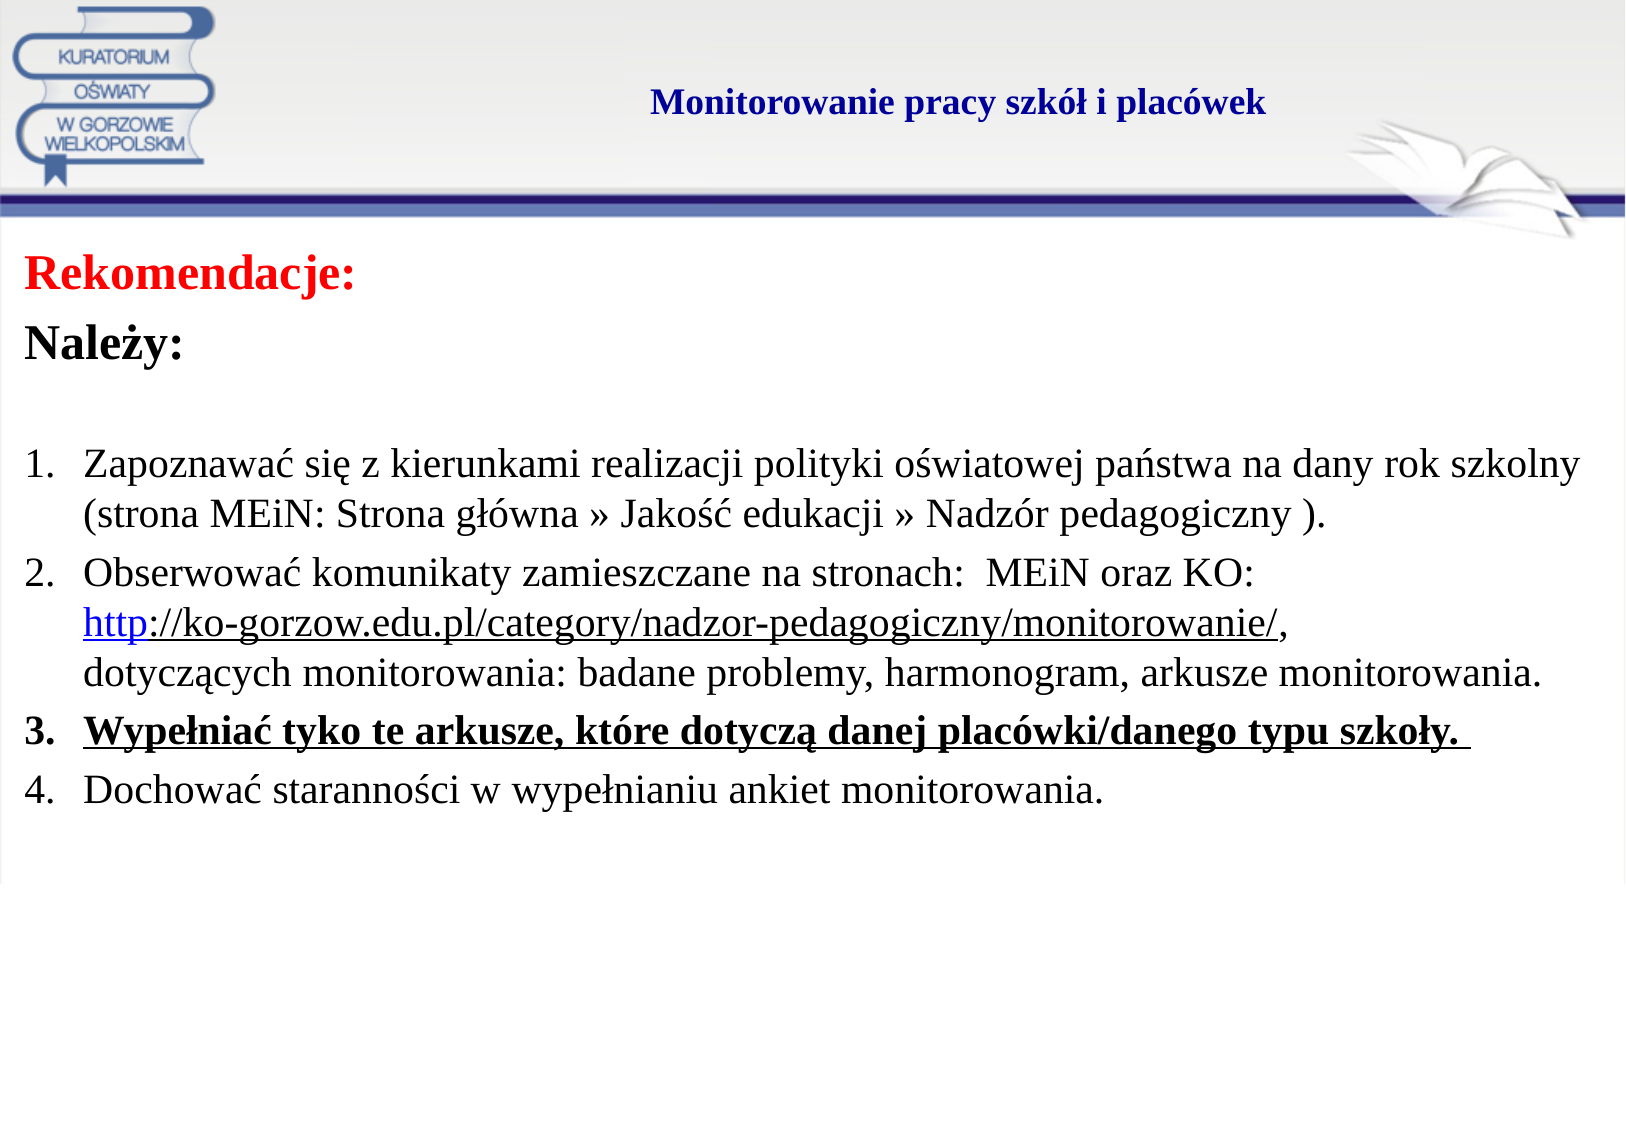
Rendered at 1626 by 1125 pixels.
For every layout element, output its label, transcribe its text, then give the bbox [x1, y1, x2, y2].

title Monitorowanie pracy szkół i placówek [317, 23, 1600, 176]
picture [0, 0, 1626, 1125]
list Rekomendacje: Należy: Zapoznawać się z kierunkami realizacji polityki oświatowej państwa na dany rok szkolny (strona MEiN: Strona główna » Jakość edukacji » Nadzór pedagogiczny ). Obserwować komunikaty zamieszczane na stronach: MEiN oraz KO: http://ko-gorzow.edu.pl/category/nadzor-pedagogiczny/monitorowanie/, dotyczących monitorowania: badane problemy, harmonogram, arkusze monitorowania. Wypełniać tyko te arkusze, które dotyczą danej placówki/danego typu szkoły. Dochować staranności w wypełnianiu ankiet monitorowania. [9, 231, 1609, 1071]
